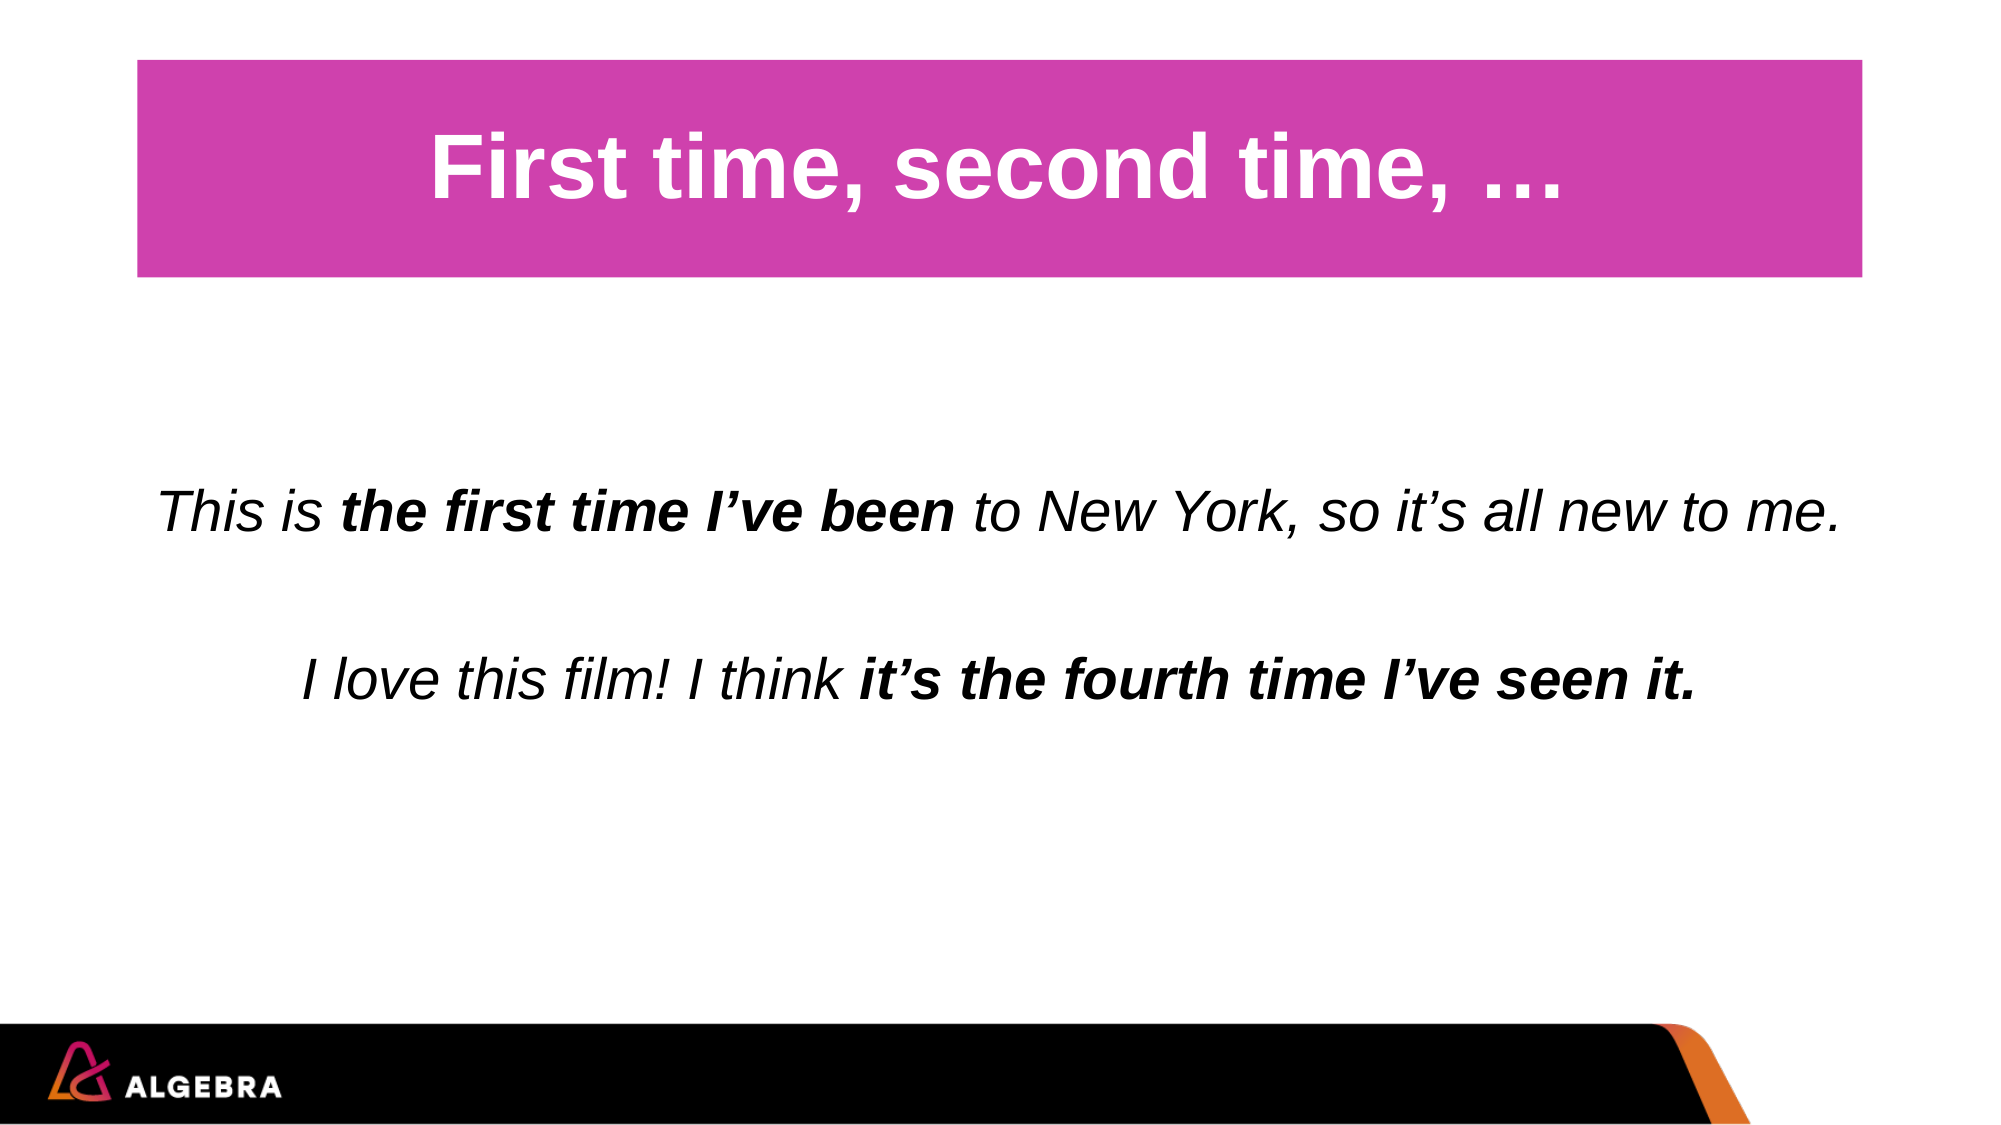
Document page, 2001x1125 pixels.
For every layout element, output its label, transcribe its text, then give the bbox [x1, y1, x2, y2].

list This is the first time I’ve been to New York, so it’s all new to me. I love this film! I think it’s the fourth time I’ve seen it. [137, 299, 1863, 1014]
title First time, second time, … [137, 59, 1863, 278]
picture [0, 1023, 1958, 1125]
